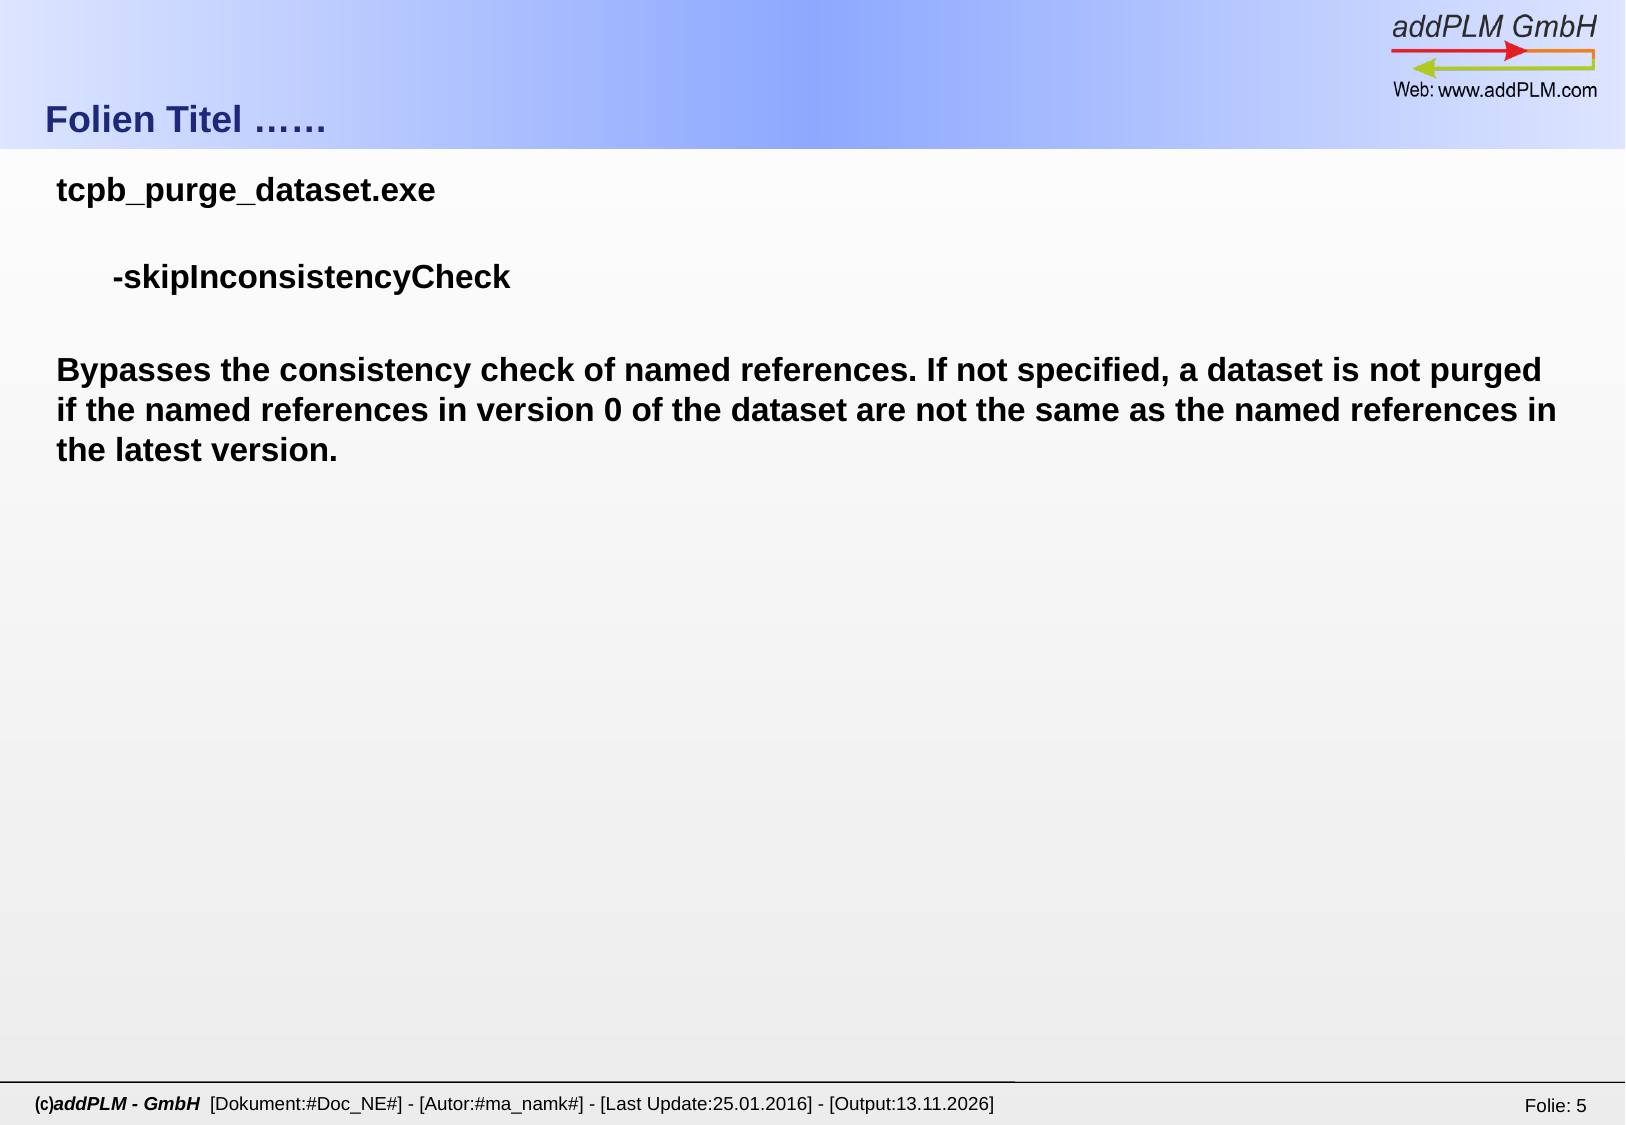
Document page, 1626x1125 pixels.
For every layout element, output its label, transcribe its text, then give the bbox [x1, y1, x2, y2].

list tcpb_purge_dataset.exe -skipInconsistencyCheck Bypasses the consistency check of named references. If not specified, a dataset is not purged if the named references in version 0 of the dataset are not the same as the named references in the latest version. [41, 160, 1583, 484]
picture [1391, 14, 1597, 97]
title Folien Titel …… [45, 67, 1586, 141]
